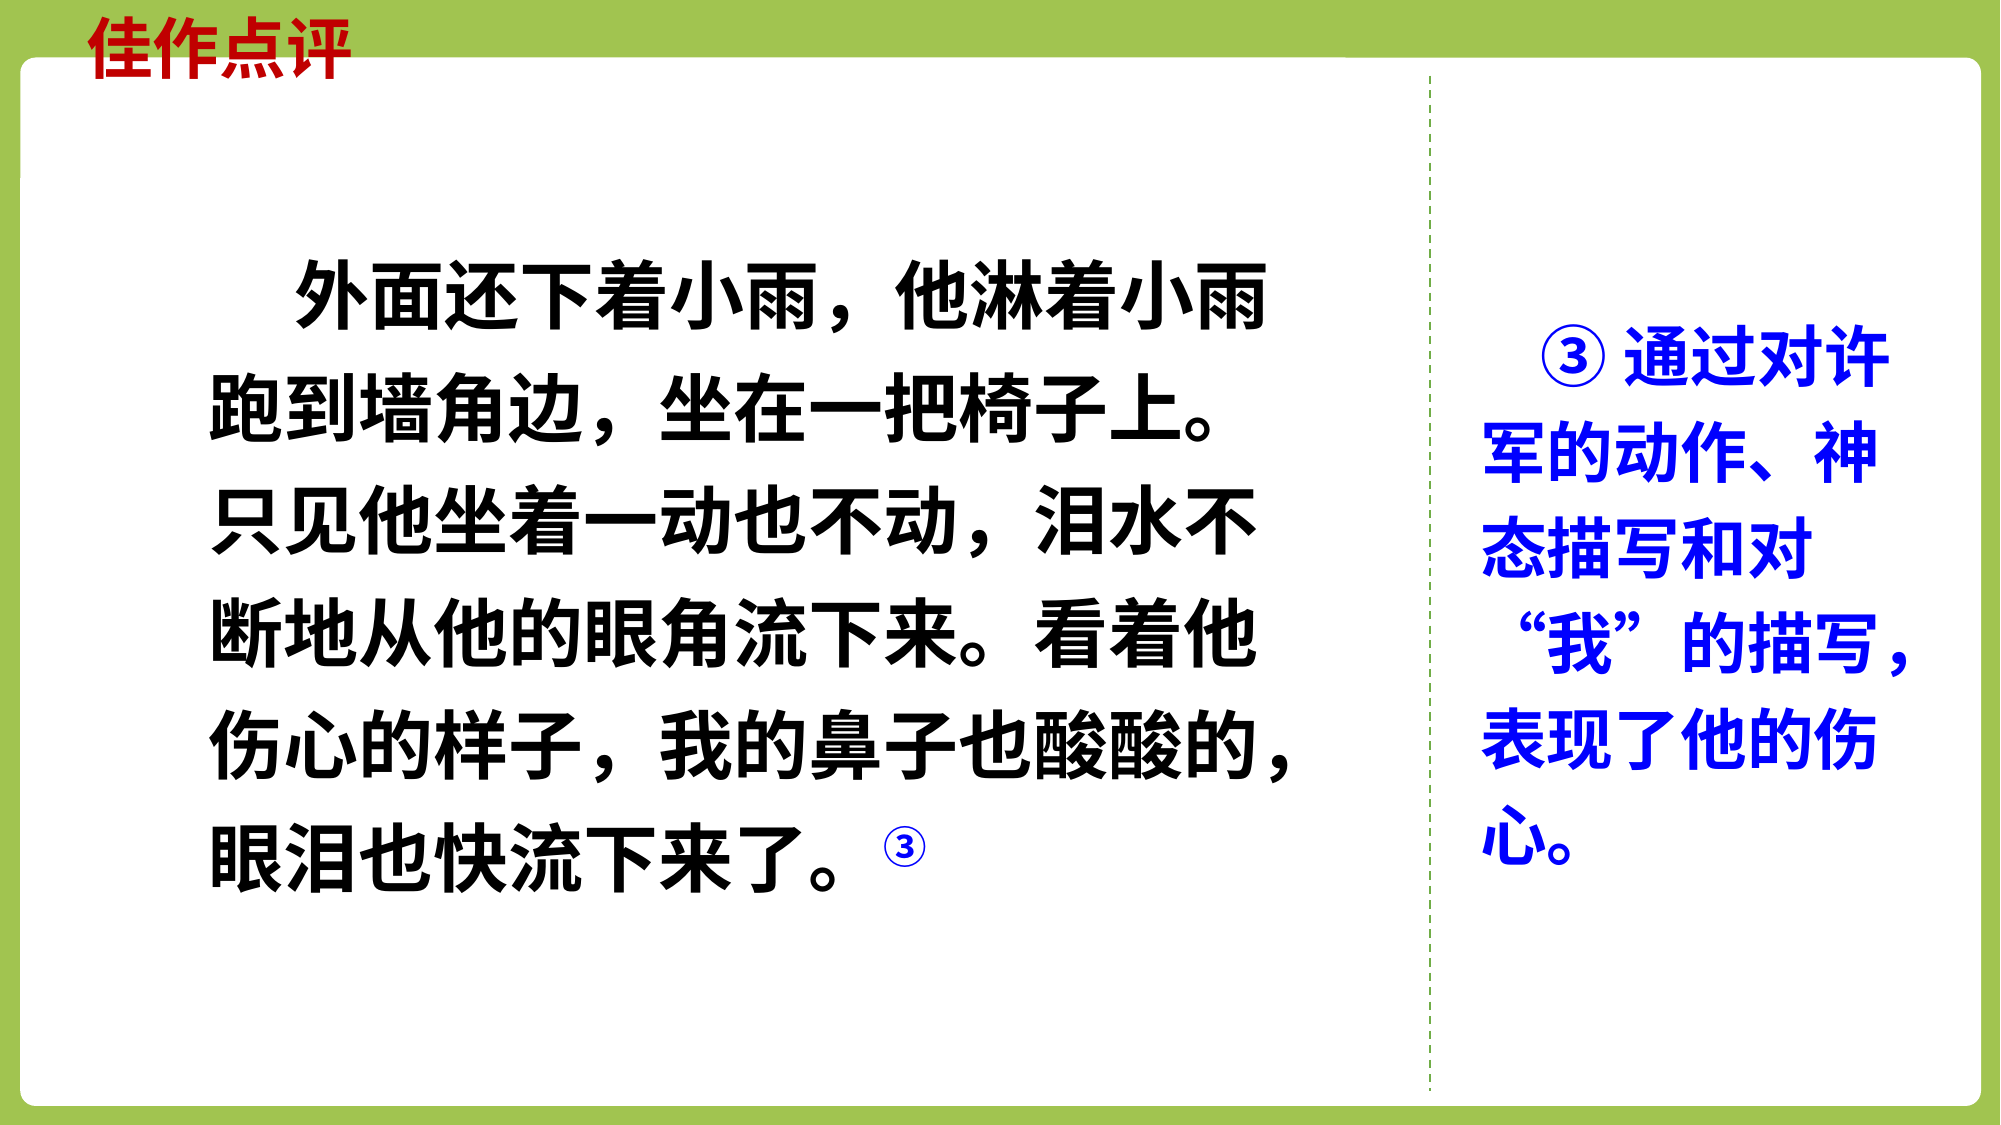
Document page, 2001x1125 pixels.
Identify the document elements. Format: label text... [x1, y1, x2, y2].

text_box 佳作点评 [71, 0, 428, 95]
text_box 外面还下着小雨，他淋着小雨跑到墙角边，坐在一把椅子上。只见他坐着一动也不动，泪水不断地从他的眼角流下来。看着他伤心的样子，我的鼻子也酸酸的，眼泪也快流下来了。③ [194, 218, 1342, 909]
text_box ③通过对许军的动作、神态描写和对“我”的描写，表现了他的伤心。 [1465, 291, 1944, 882]
